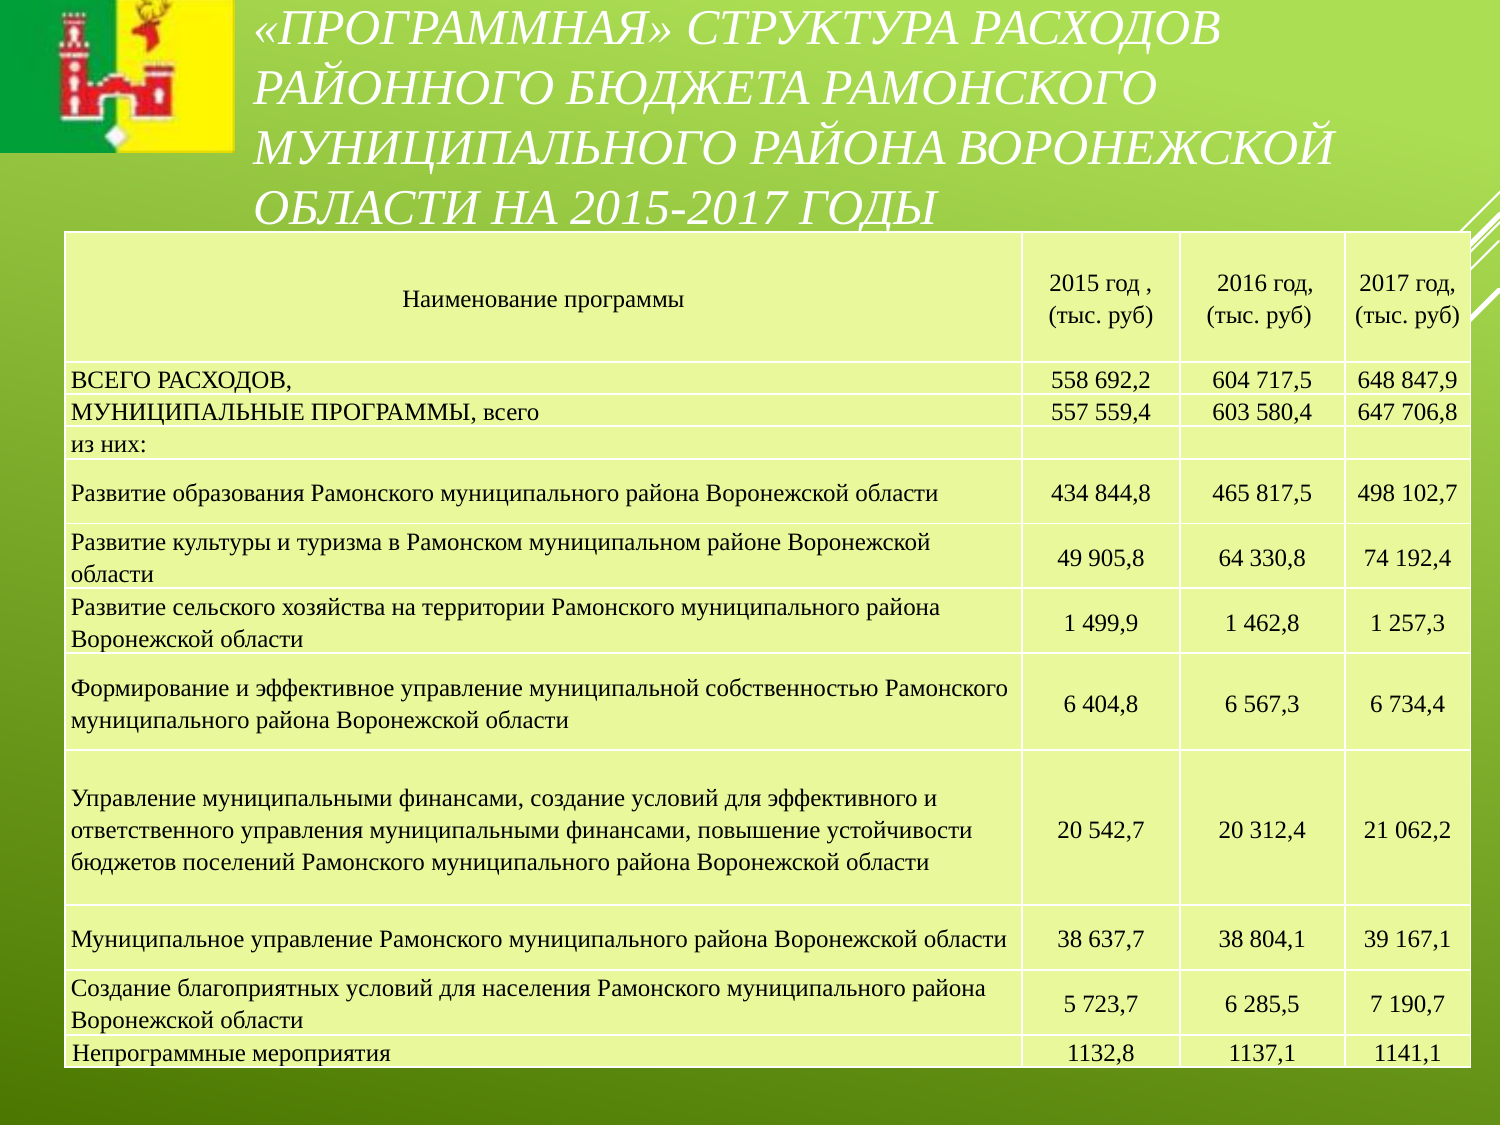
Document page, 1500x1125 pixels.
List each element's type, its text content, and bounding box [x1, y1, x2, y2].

table_cell 1141,1 [1346, 1036, 1470, 1066]
table_cell Непрограммные мероприятия [66, 1036, 1021, 1066]
table_cell 1 257,3 [1346, 589, 1470, 652]
table_cell [1181, 427, 1344, 458]
table_cell 465 817,5 [1181, 460, 1344, 523]
table_cell 5 723,7 [1023, 971, 1179, 1034]
table_cell 1 499,9 [1023, 589, 1179, 652]
table_cell [1346, 427, 1470, 458]
table_cell 39 167,1 [1346, 906, 1470, 969]
table_cell Формирование и эффективное управление муниципальной собственностью Рамонского муниципального района Воронежской области [66, 654, 1021, 749]
table_cell 648 847,9 [1346, 363, 1470, 393]
table_header Наименование программы [66, 233, 1021, 361]
table_cell Муниципальное управление Рамонского муниципального района Воронежской области [66, 906, 1021, 969]
table_cell 1132,8 [1023, 1036, 1179, 1066]
table_cell 558 692,2 [1023, 363, 1179, 393]
table_cell 434 844,8 [1023, 460, 1179, 523]
table_cell 1137,1 [1181, 1036, 1344, 1066]
picture [0, 0, 235, 153]
table_cell 20 542,7 [1023, 751, 1179, 904]
table_header 2015 год , (тыс. руб) [1023, 233, 1179, 361]
table_cell 1 462,8 [1181, 589, 1344, 652]
table_cell 38 804,1 [1181, 906, 1344, 969]
table_cell 64 330,8 [1181, 524, 1344, 587]
table_cell Развитие образования Рамонского муниципального района Воронежской области [66, 460, 1021, 523]
table_cell 498 102,7 [1346, 460, 1470, 523]
table_cell 21 062,2 [1346, 751, 1470, 904]
table_cell [1023, 427, 1179, 458]
table_cell 38 637,7 [1023, 906, 1179, 969]
table_cell 604 717,5 [1181, 363, 1344, 393]
table_cell 6 567,3 [1181, 654, 1344, 749]
text_box «ПРОГРАММНАЯ» СТРУКТУРА РАСХОДОВ РАЙОННОГО БЮДЖЕТА РАМОНСКОГО МУНИЦИПАЛЬНОГО РАЙОНА ВОРОНЕЖСКОЙ ОБЛАСТИ НА 2015-2017 ГОДЫ [238, 137, 1500, 242]
table_cell 647 706,8 [1346, 395, 1470, 425]
table_cell 6 404,8 [1023, 654, 1179, 749]
table_cell 7 190,7 [1346, 971, 1470, 1034]
table_cell Развитие культуры и туризма в Рамонском муниципальном районе Воронежской области [66, 524, 1021, 587]
table_cell МУНИЦИПАЛЬНЫЕ ПРОГРАММЫ, всего [66, 395, 1021, 425]
table_cell 20 312,4 [1181, 751, 1344, 904]
table_header 2016 год, (тыс. руб) [1181, 233, 1344, 361]
table_cell 6 285,5 [1181, 971, 1344, 1034]
table_cell 6 734,4 [1346, 654, 1470, 749]
table_cell ВСЕГО РАСХОДОВ, [66, 363, 1021, 393]
table_cell Создание благоприятных условий для населения Рамонского муниципального района Воронежской области [66, 971, 1021, 1034]
table_header 2017 год, (тыс. руб) [1346, 233, 1470, 361]
table_cell 603 580,4 [1181, 395, 1344, 425]
table_cell 557 559,4 [1023, 395, 1179, 425]
table_cell Управление муниципальными финансами, создание условий для эффективного и ответственного управления муниципальными финансами, повышение устойчивости бюджетов поселений Рамонского муниципального района Воронежской области [66, 751, 1021, 904]
table_cell 49 905,8 [1023, 524, 1179, 587]
table_cell 74 192,4 [1346, 524, 1470, 587]
table_cell Развитие сельского хозяйства на территории Рамонского муниципального района Воронежской области [66, 589, 1021, 652]
table_cell из них: [66, 427, 1021, 458]
